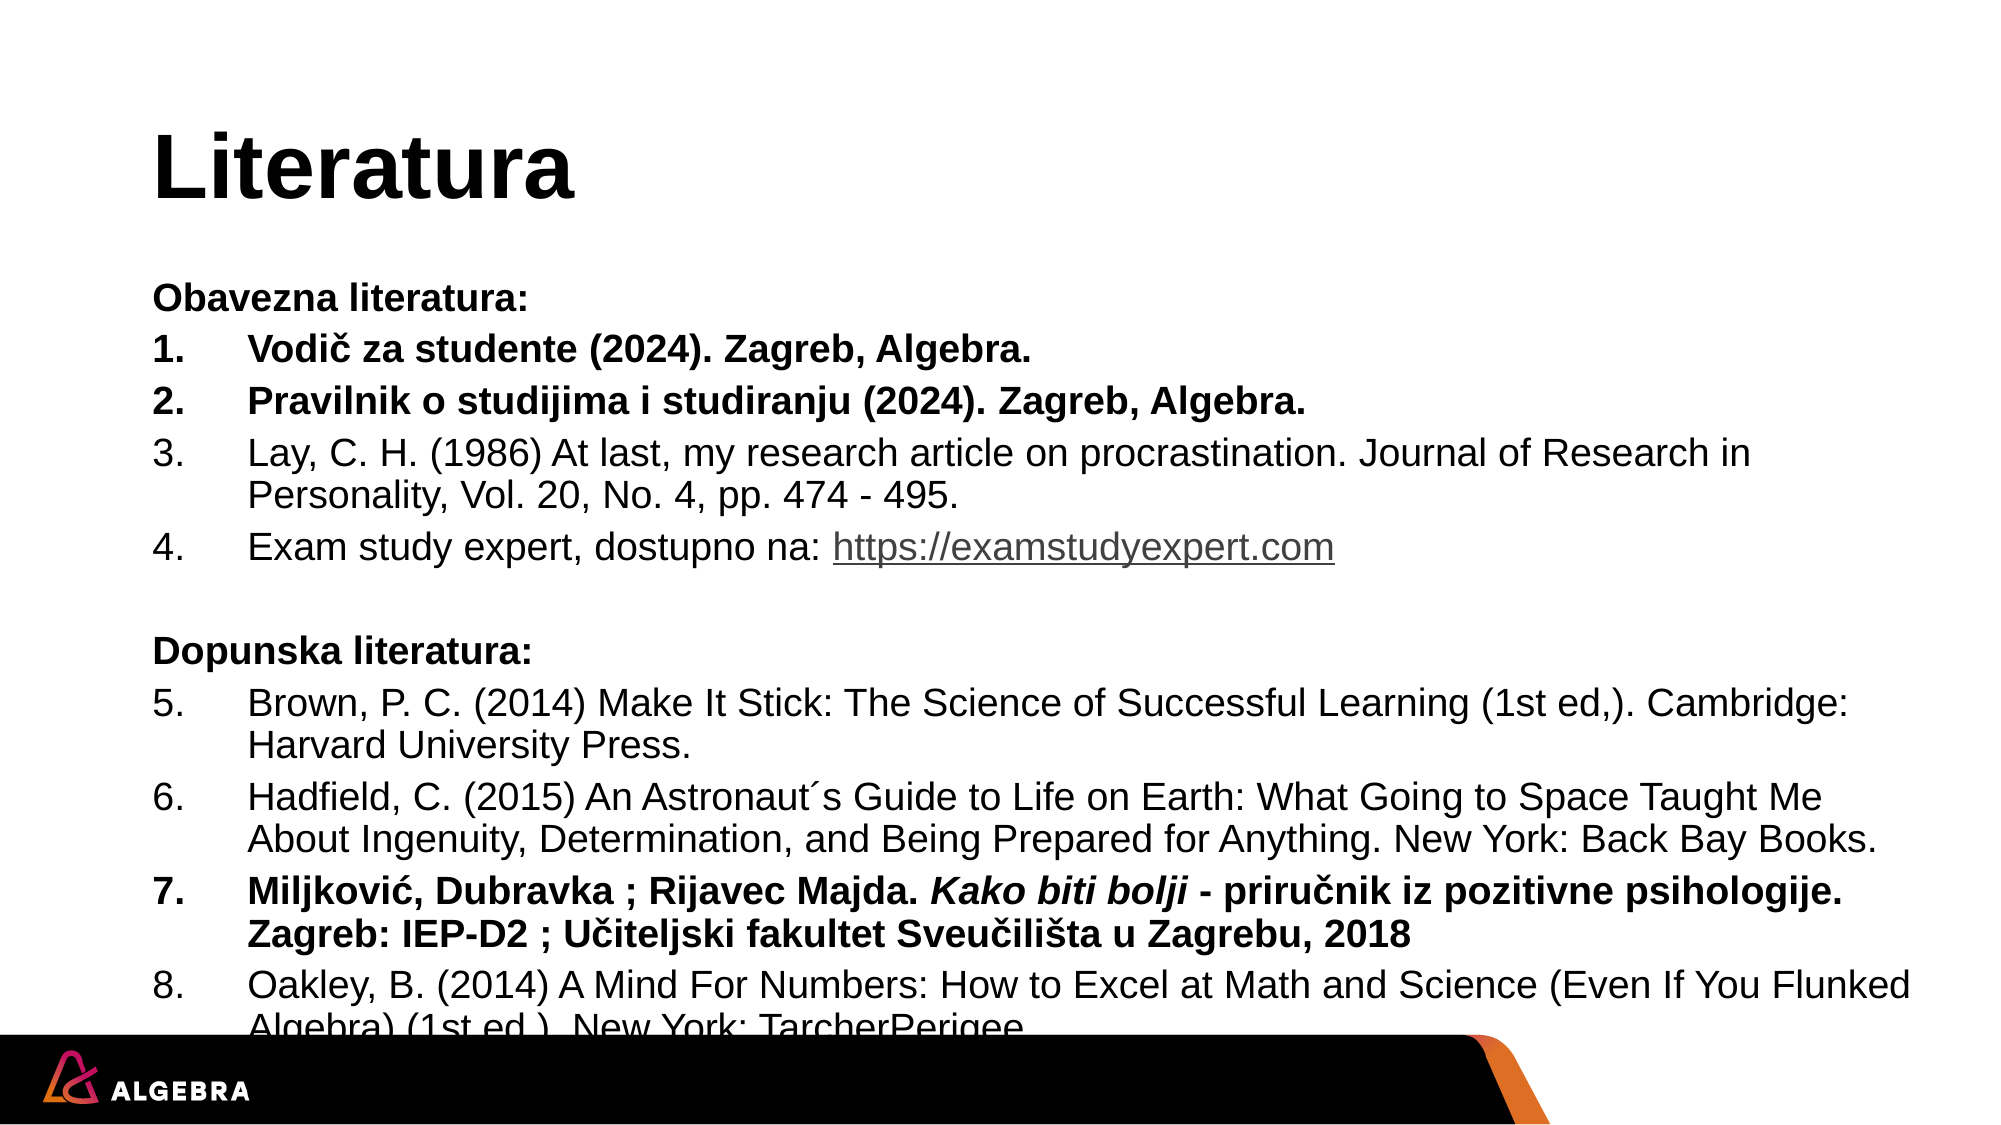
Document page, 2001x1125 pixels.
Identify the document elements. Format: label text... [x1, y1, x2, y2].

title Literatura [137, 59, 1863, 269]
list Obavezna literatura: Vodič za studente (2024). Zagreb, Algebra. Pravilnik o studijima i studiranju (2024). Zagreb, Algebra. Lay, C. H. (1986) At last, my research article on procrastination. Journal of Research in Personality, Vol. 20, No. 4, pp. 474 - 495. Exam study expert, dostupno na: https://examstudyexpert.com Dopunska literatura: Brown, P. C. (2014) Make It Stick: The Science of Successful Learning (1st ed,). Cambridge: Harvard University Press. Hadfield, C. (2015) An Astronaut´s Guide to Life on Earth: What Going to Space Taught Me About Ingenuity, Determination, and Being Prepared for Anything. New York: Back Bay Books. Miljković, Dubravka ; Rijavec Majda. Kako biti bolji - priručnik iz pozitivne psihologije. Zagreb: IEP-D2 ; Učiteljski fakultet Sveučilišta u Zagrebu, 2018 Oakley, B. (2014) A Mind For Numbers: How to Excel at Math and Science (Even If You Flunked Algebra) (1st ed.). New York: TarcherPerigee. [137, 269, 1944, 1088]
picture [0, 1034, 1733, 1125]
